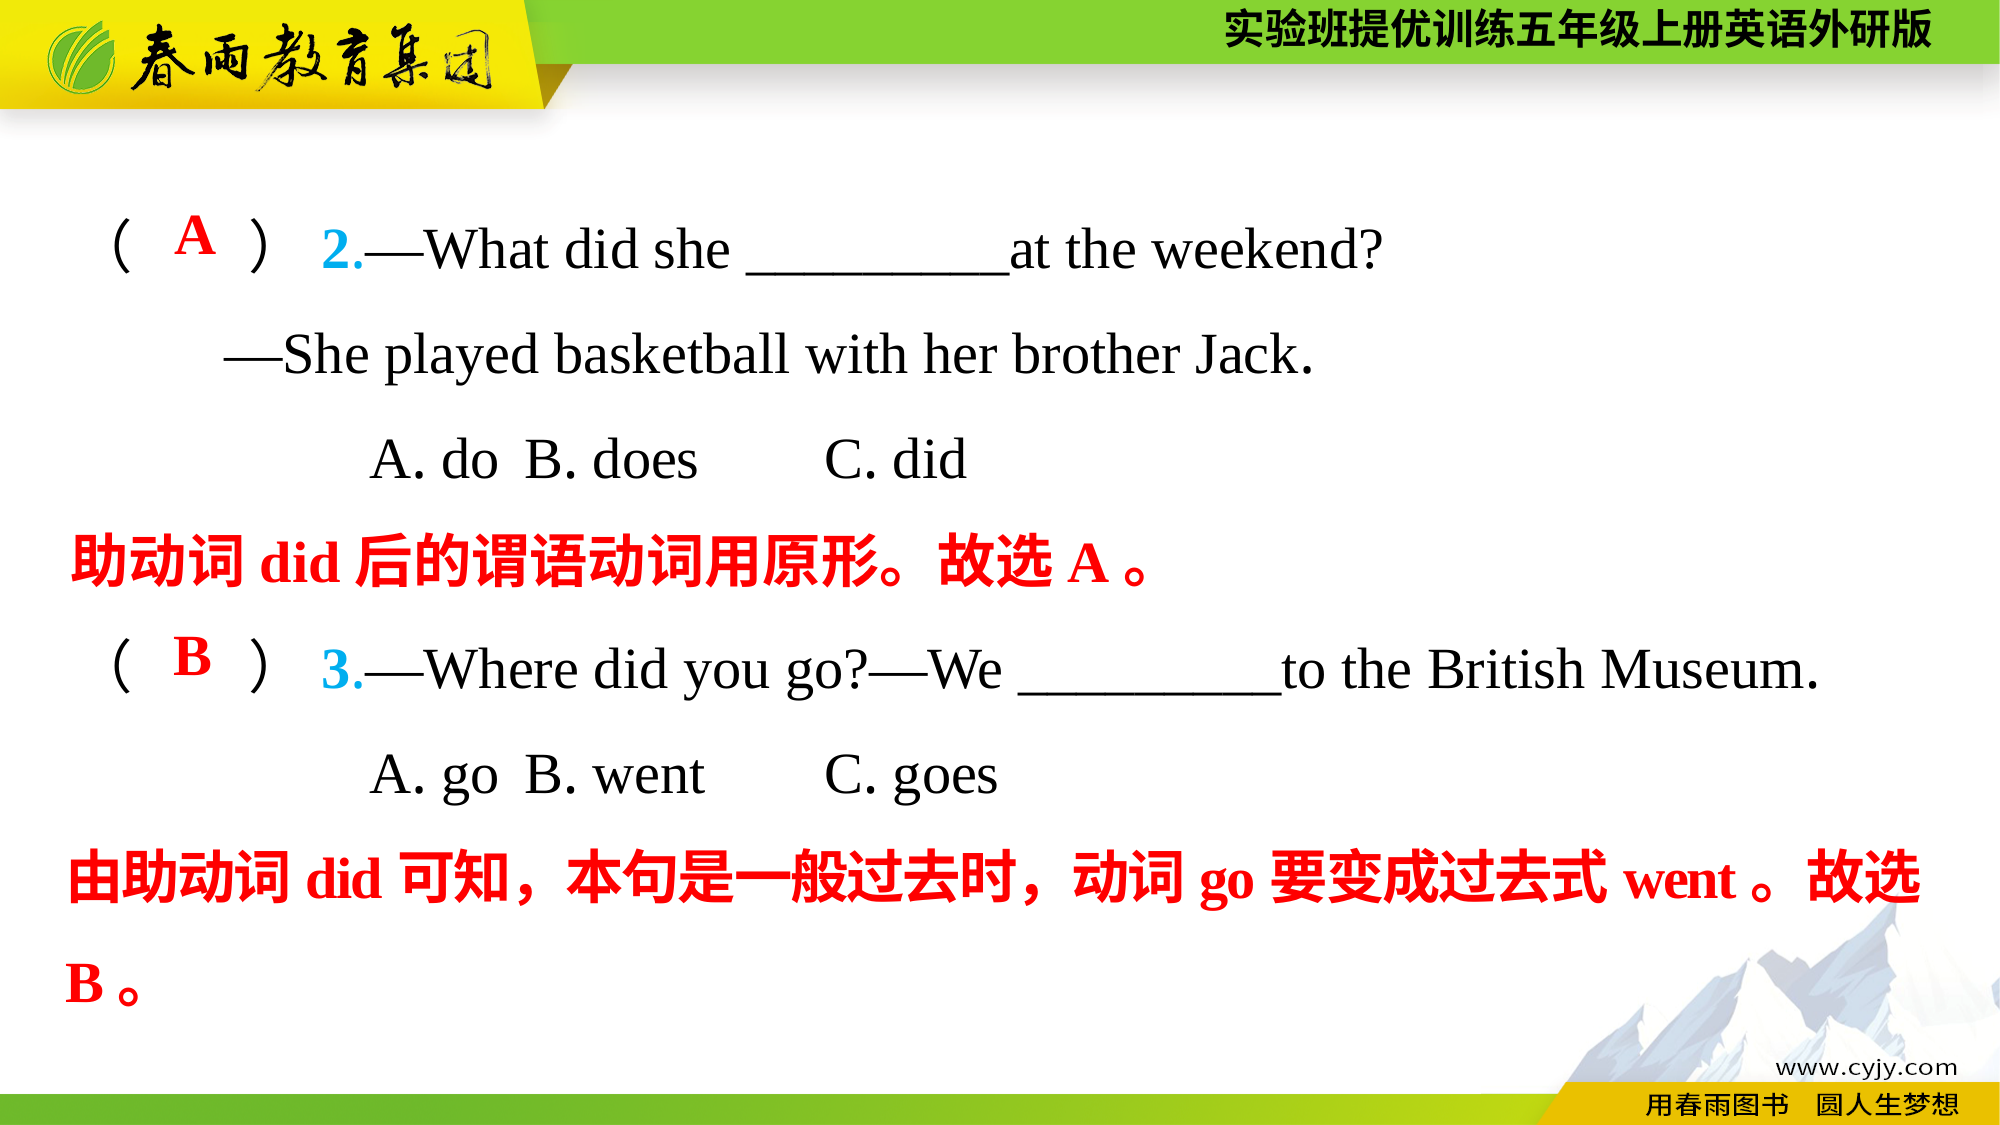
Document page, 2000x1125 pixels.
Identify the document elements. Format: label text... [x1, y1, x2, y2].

text_box 助动词did后的谓语动词用原形。故选A。 [55, 482, 1941, 602]
text_box A [159, 188, 232, 274]
text_box 由助动词did可知，本句是一般过去时，动词go要变成过去式went。故选B。 [50, 797, 1951, 1023]
picture [0, 0, 2000, 1125]
list （ ）2.—What did she _________at the weekend? —She played basketball with her brother Jack. A. do B. does C. did （ ）3.—Where did you go?—We _________to the British Museum. A. go B. went C. goes [59, 167, 1944, 797]
text_box B [158, 609, 228, 695]
